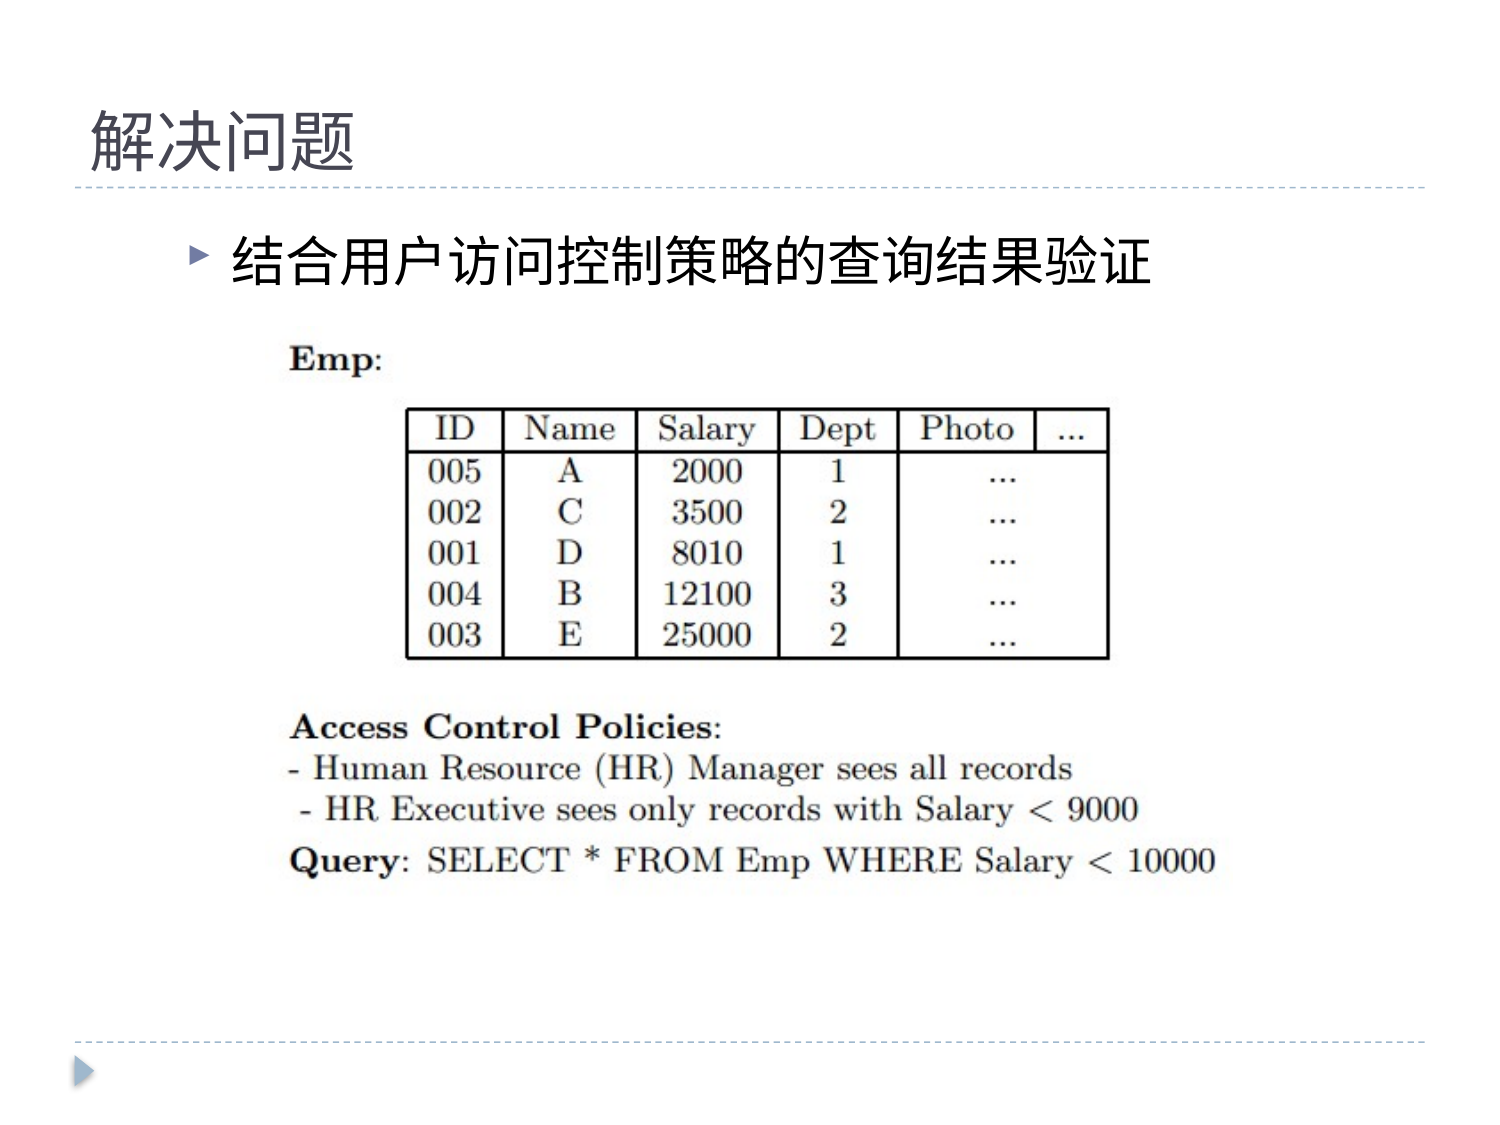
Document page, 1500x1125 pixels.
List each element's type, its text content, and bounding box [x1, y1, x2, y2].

picture [265, 326, 1233, 913]
title 解决问题 [75, 24, 1425, 188]
list 结合用户访问控制策略的查询结果验证 [171, 219, 1309, 439]
